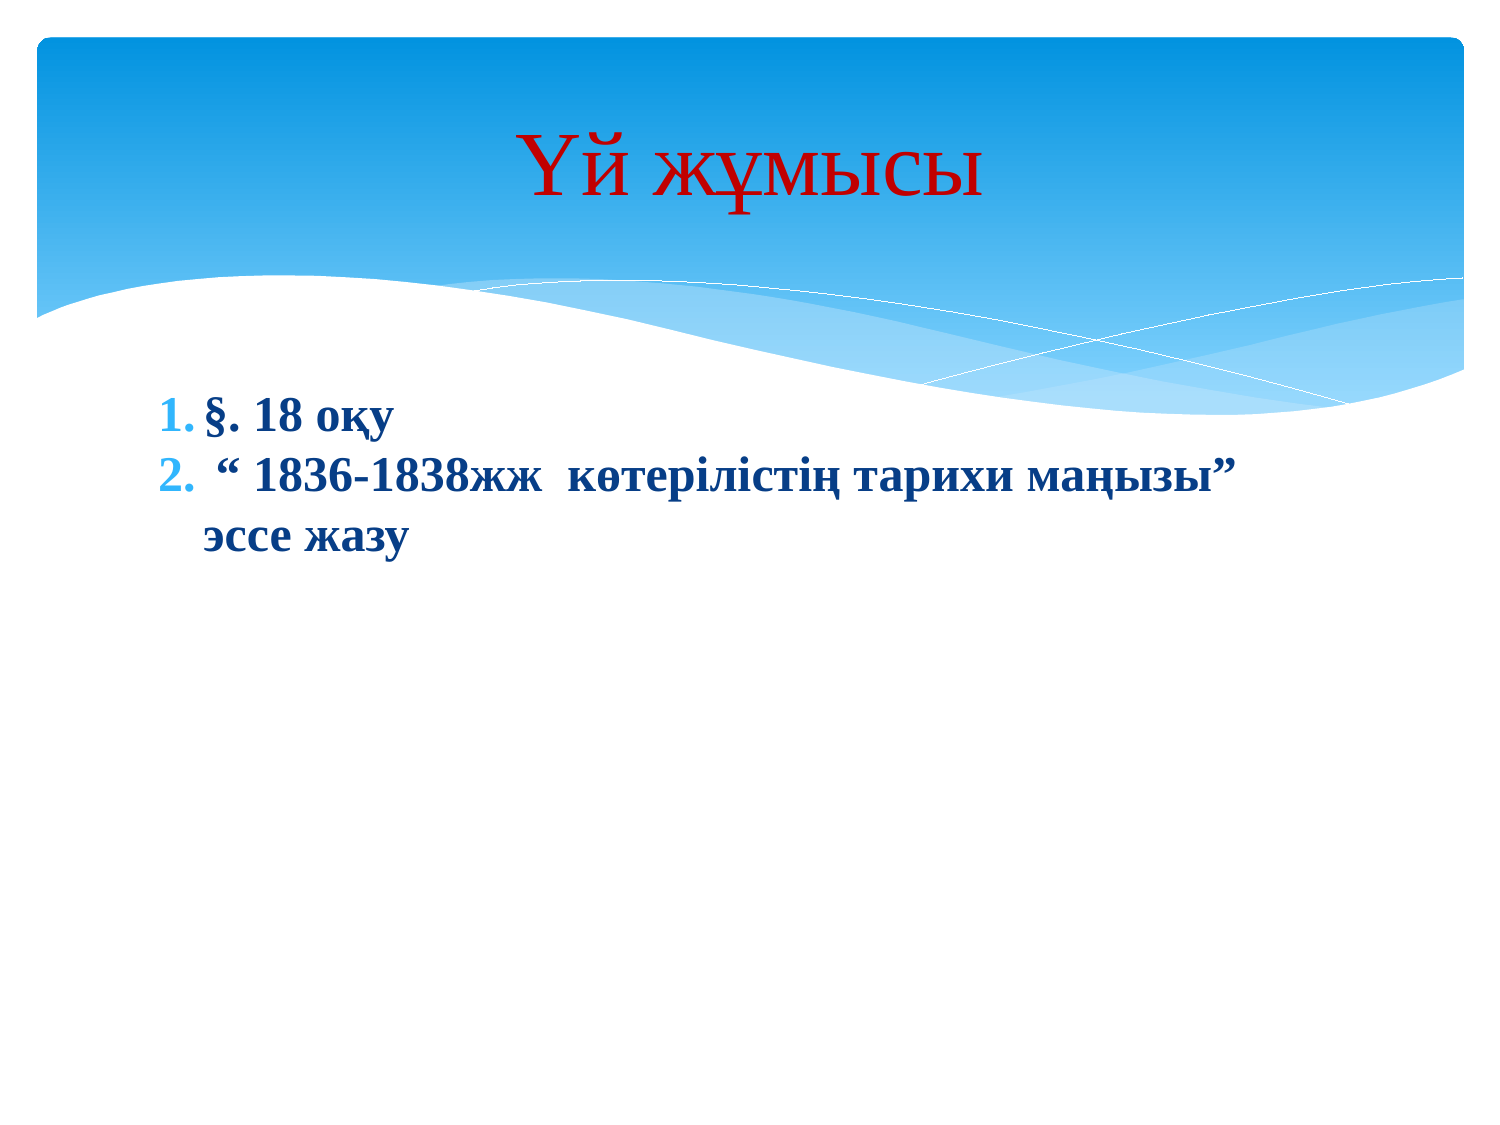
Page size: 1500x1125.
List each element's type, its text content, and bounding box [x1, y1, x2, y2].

title Үй жұмысы [75, 55, 1425, 261]
list §. 18 оқу “ 1836-1838жж көтерілістің тарихи маңызы” эссе жазу [143, 373, 1359, 1005]
